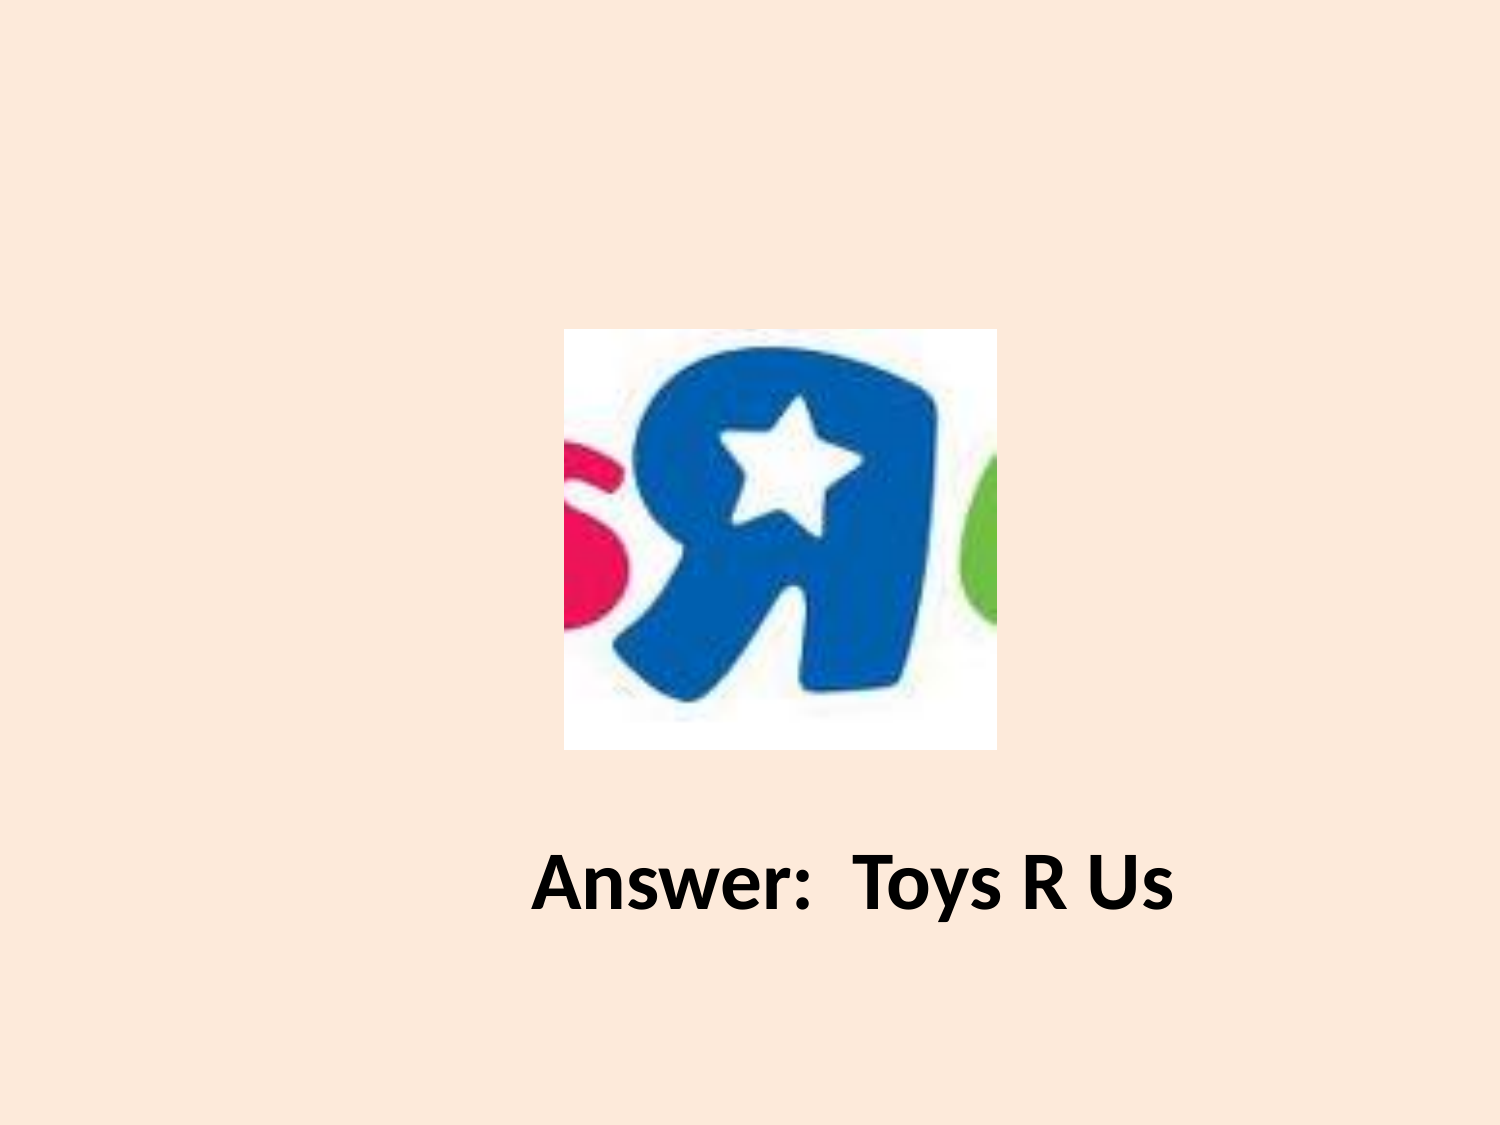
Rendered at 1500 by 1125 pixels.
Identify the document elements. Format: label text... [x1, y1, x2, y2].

text_box Answer: Toys R Us [516, 818, 1190, 934]
picture [564, 329, 997, 750]
